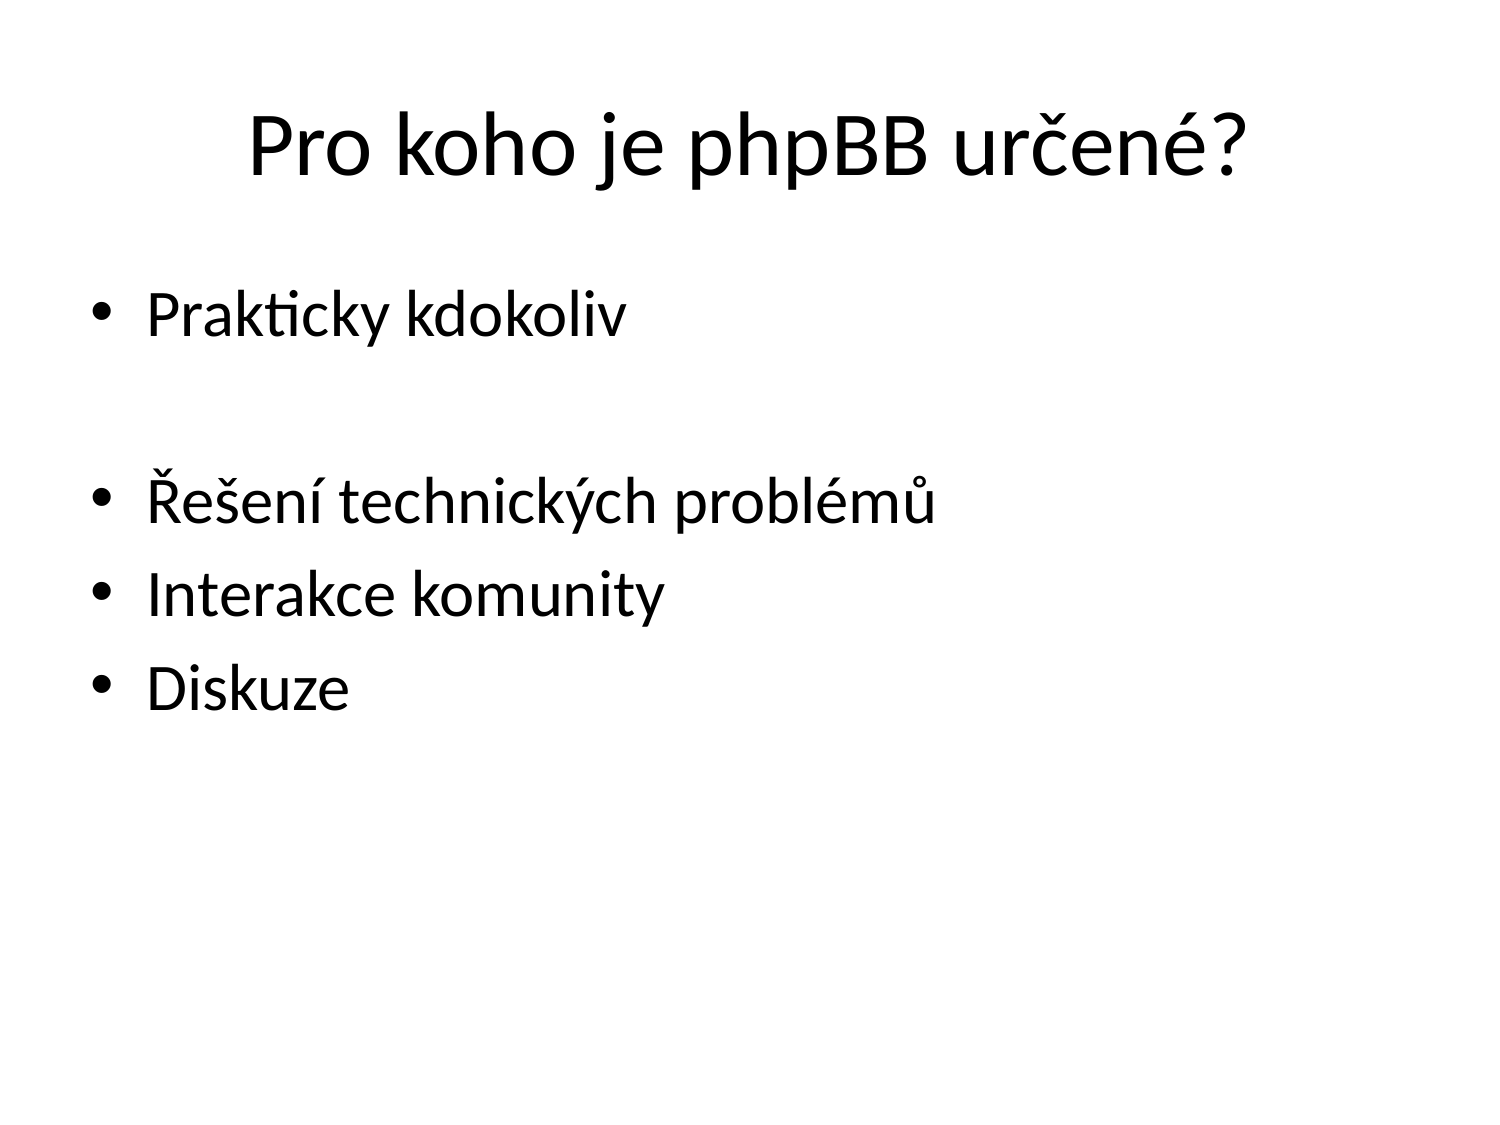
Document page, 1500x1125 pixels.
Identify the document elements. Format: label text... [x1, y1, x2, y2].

list Prakticky kdokoliv Řešení technických problémů Interakce komunity Diskuze [75, 262, 1425, 1005]
title Pro koho je phpBB určené? [75, 45, 1425, 233]
